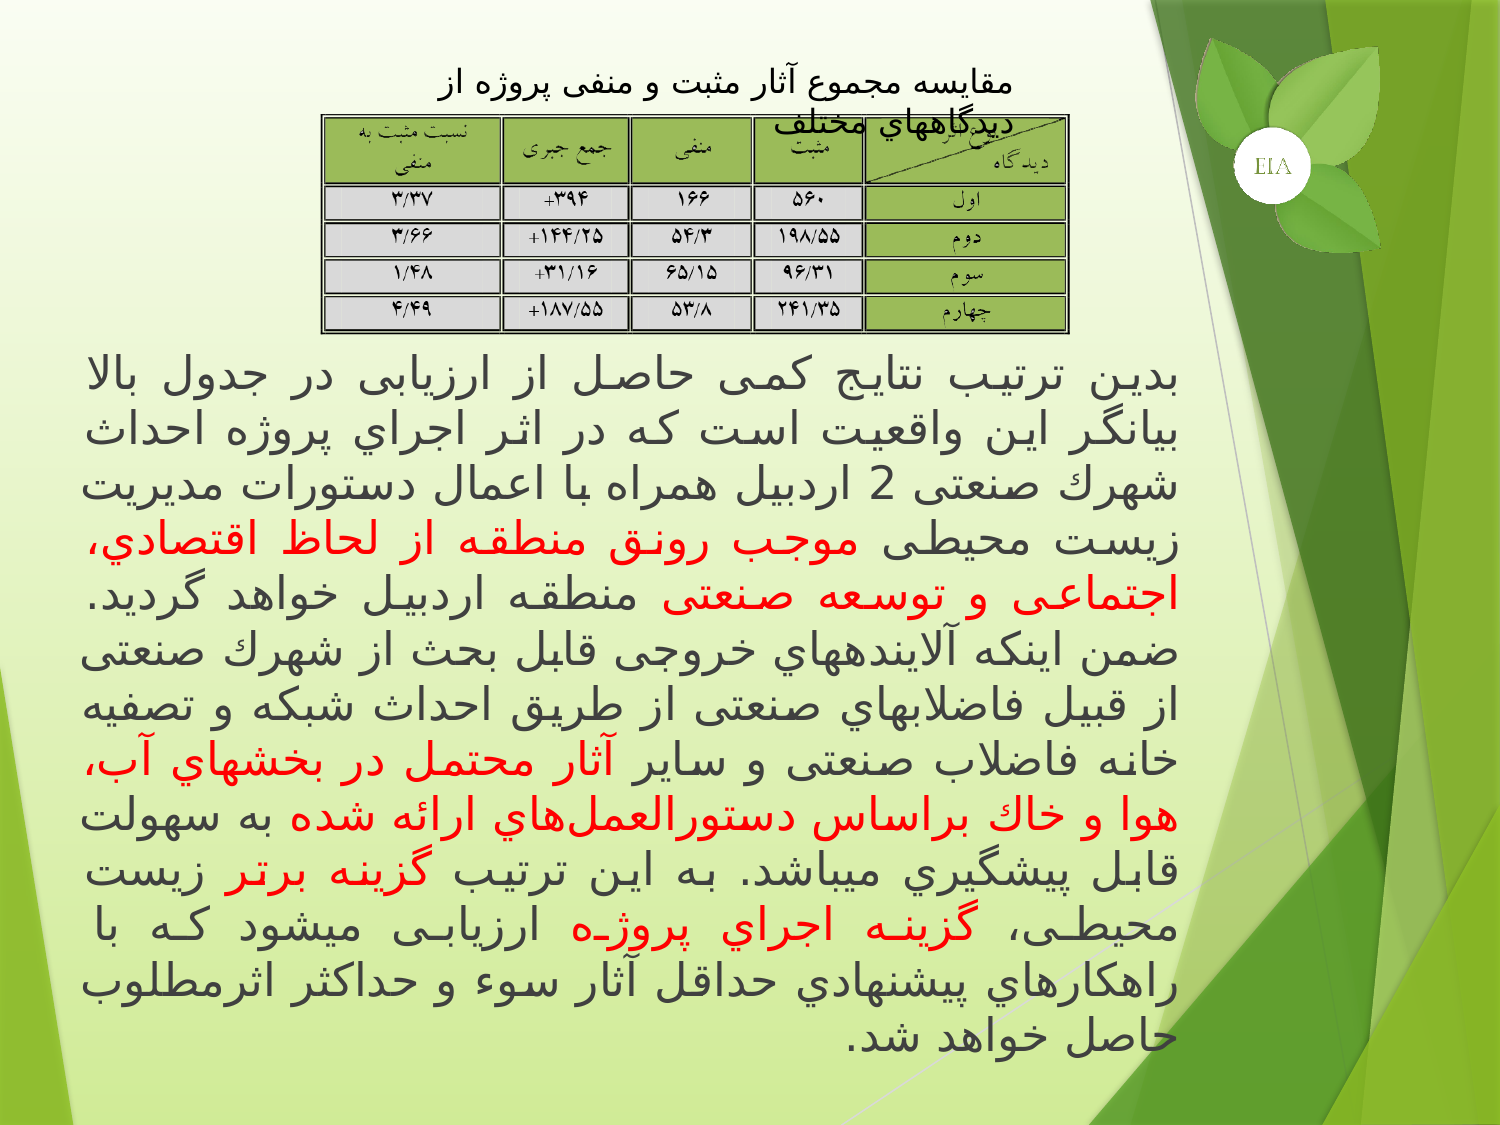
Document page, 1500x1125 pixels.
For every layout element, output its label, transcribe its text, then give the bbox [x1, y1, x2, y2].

picture [1194, 38, 1381, 253]
text_box مقایسه مجموع آثار مثبت و منفی پروژه از دیدگاههاي مختلف [315, 52, 1030, 106]
list بدین ترتیب نتایج کمی حاصل از ارزیابی در جدول بالا بیانگر این واقعیت است که در اثر اجراي پروژه احداث شهرك صنعتی 2 اردبیل همراه با اعمال دستورات مدیریت زیست محیطی موجب رونق منطقه از لحاظ اقتصادي، اجتماعی و توسعه صنعتی منطقه اردبیل خواهد گردید. ضمن اینکه آلایندههاي خروجی قابل بحث از شهرك صنعتی از قبیل فاضلابهاي صنعتی از طریق احداث شبکه و تصفیه خانه فاضلاب صنعتی و سایر آثار محتمل در بخشهاي آب، هوا و خاك براساس دستورالعمل‌هاي ارائه شده به سهولت قابل پیشگیري میباشد. به این ترتیب گزینه برتر زیست محیطی، گزینه اجراي پروژه ارزیابی میشود که با راهکارهاي پیشنهادي حداقل آثار سوء و حداکثر اثرمطلوب حاصل خواهد شد. [63, 38, 1196, 1077]
picture [314, 106, 1073, 341]
